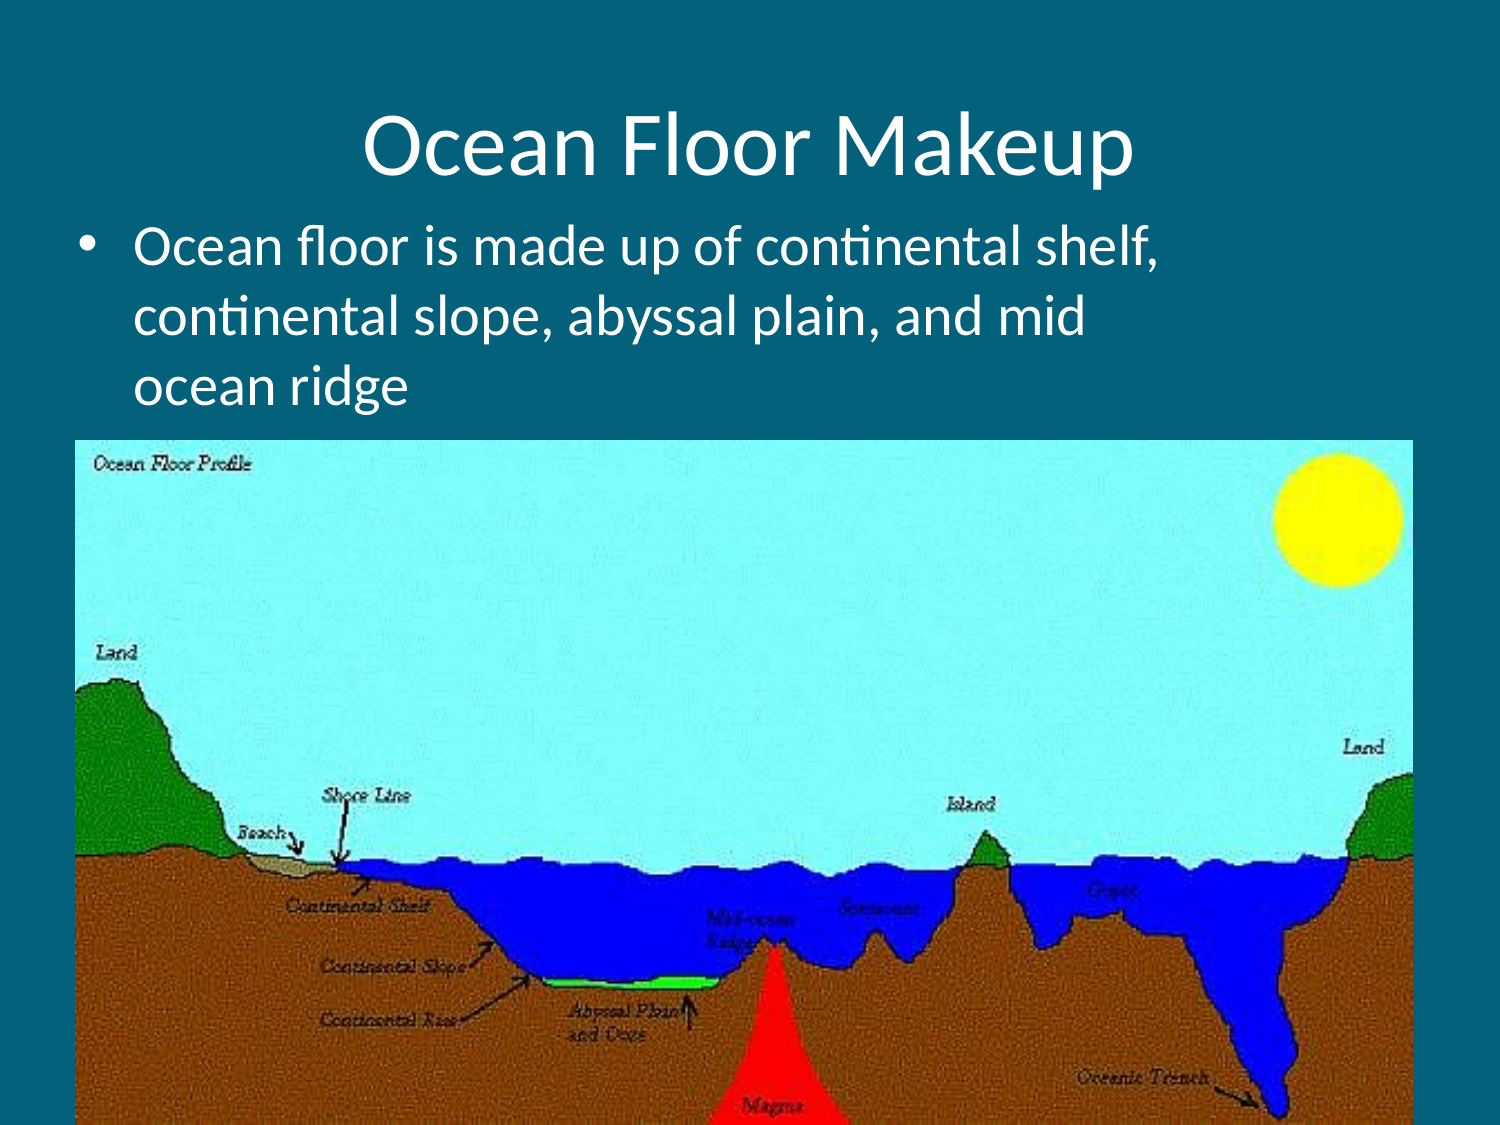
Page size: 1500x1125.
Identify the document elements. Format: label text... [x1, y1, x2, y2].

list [74, 440, 1413, 1125]
title Ocean Floor Makeup [75, 45, 1425, 233]
list Ocean floor is made up of continental shelf, continental slope, abyssal plain, and mid ocean ridge [62, 200, 1225, 450]
